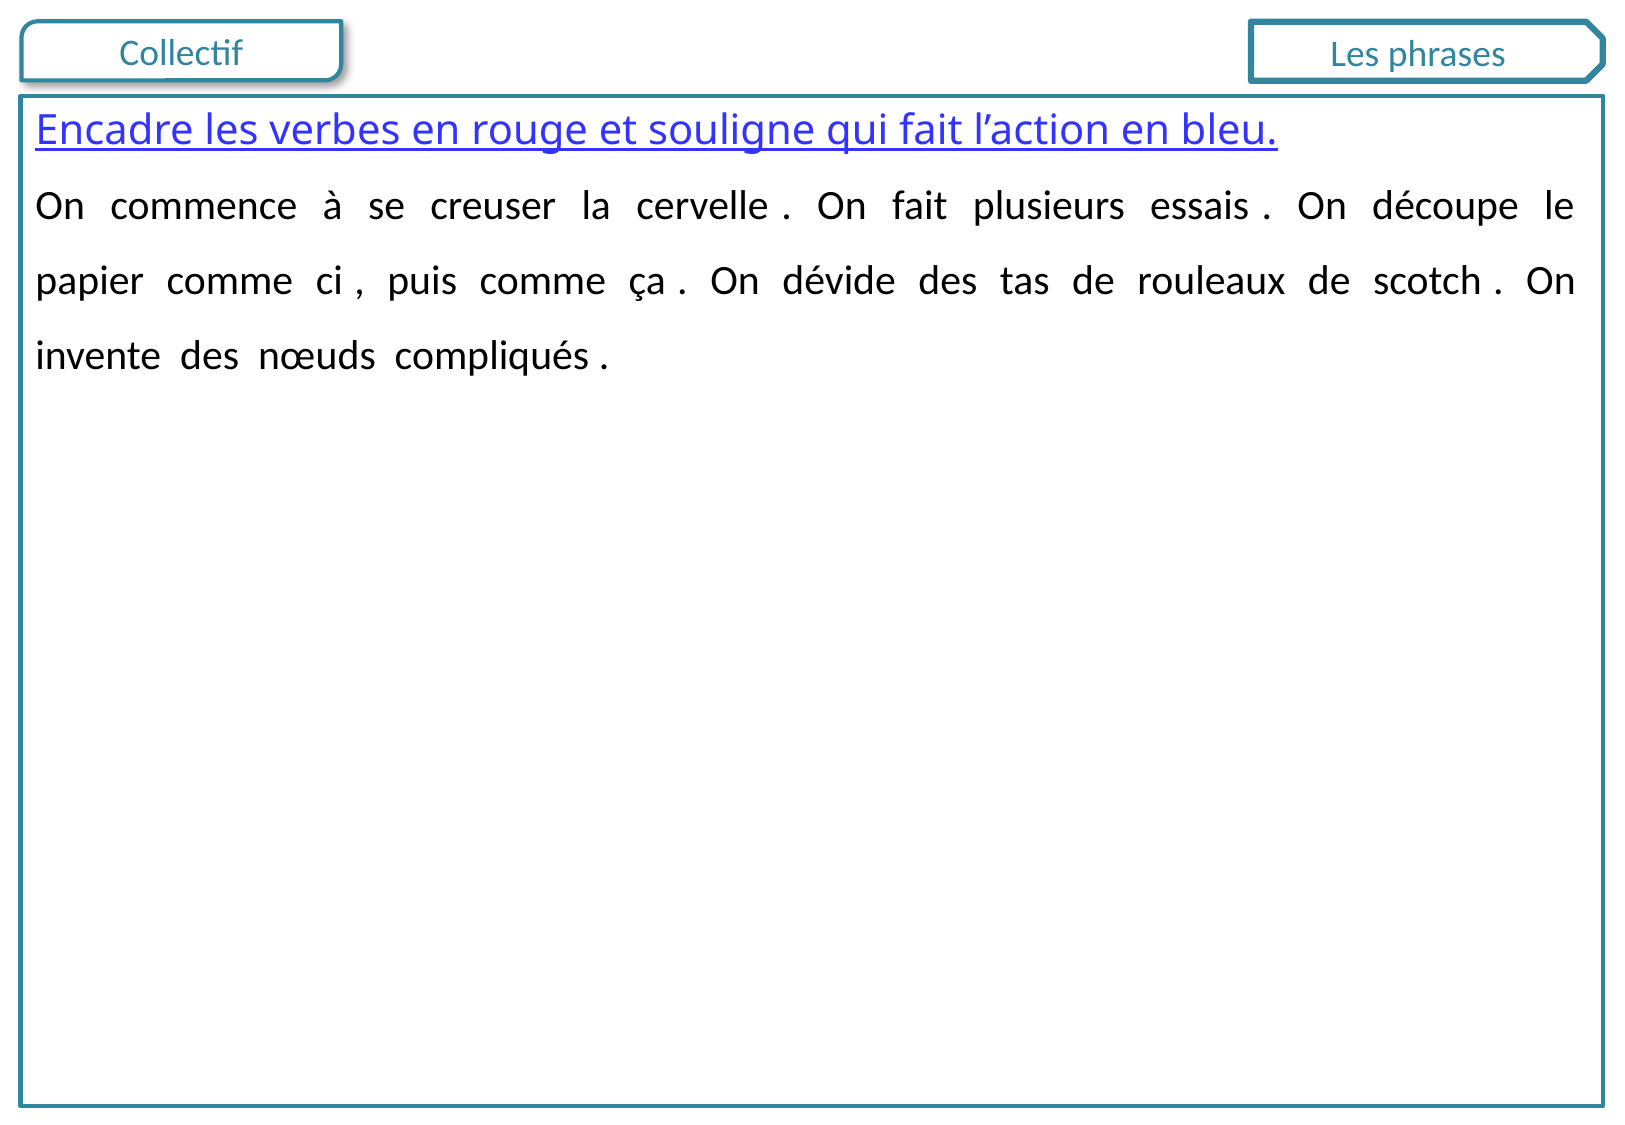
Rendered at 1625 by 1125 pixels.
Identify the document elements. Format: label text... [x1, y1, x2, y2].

list Les phrases [1251, 21, 1585, 81]
list Encadre les verbes en rouge et souligne qui fait l’action en bleu. On commence à se creuser la cervelle . On fait plusieurs essais . On découpe le papier comme ci , puis comme ça . On dévide des tas de rouleaux de scotch . On invente des nœuds compliqués . [18, 94, 1605, 1108]
